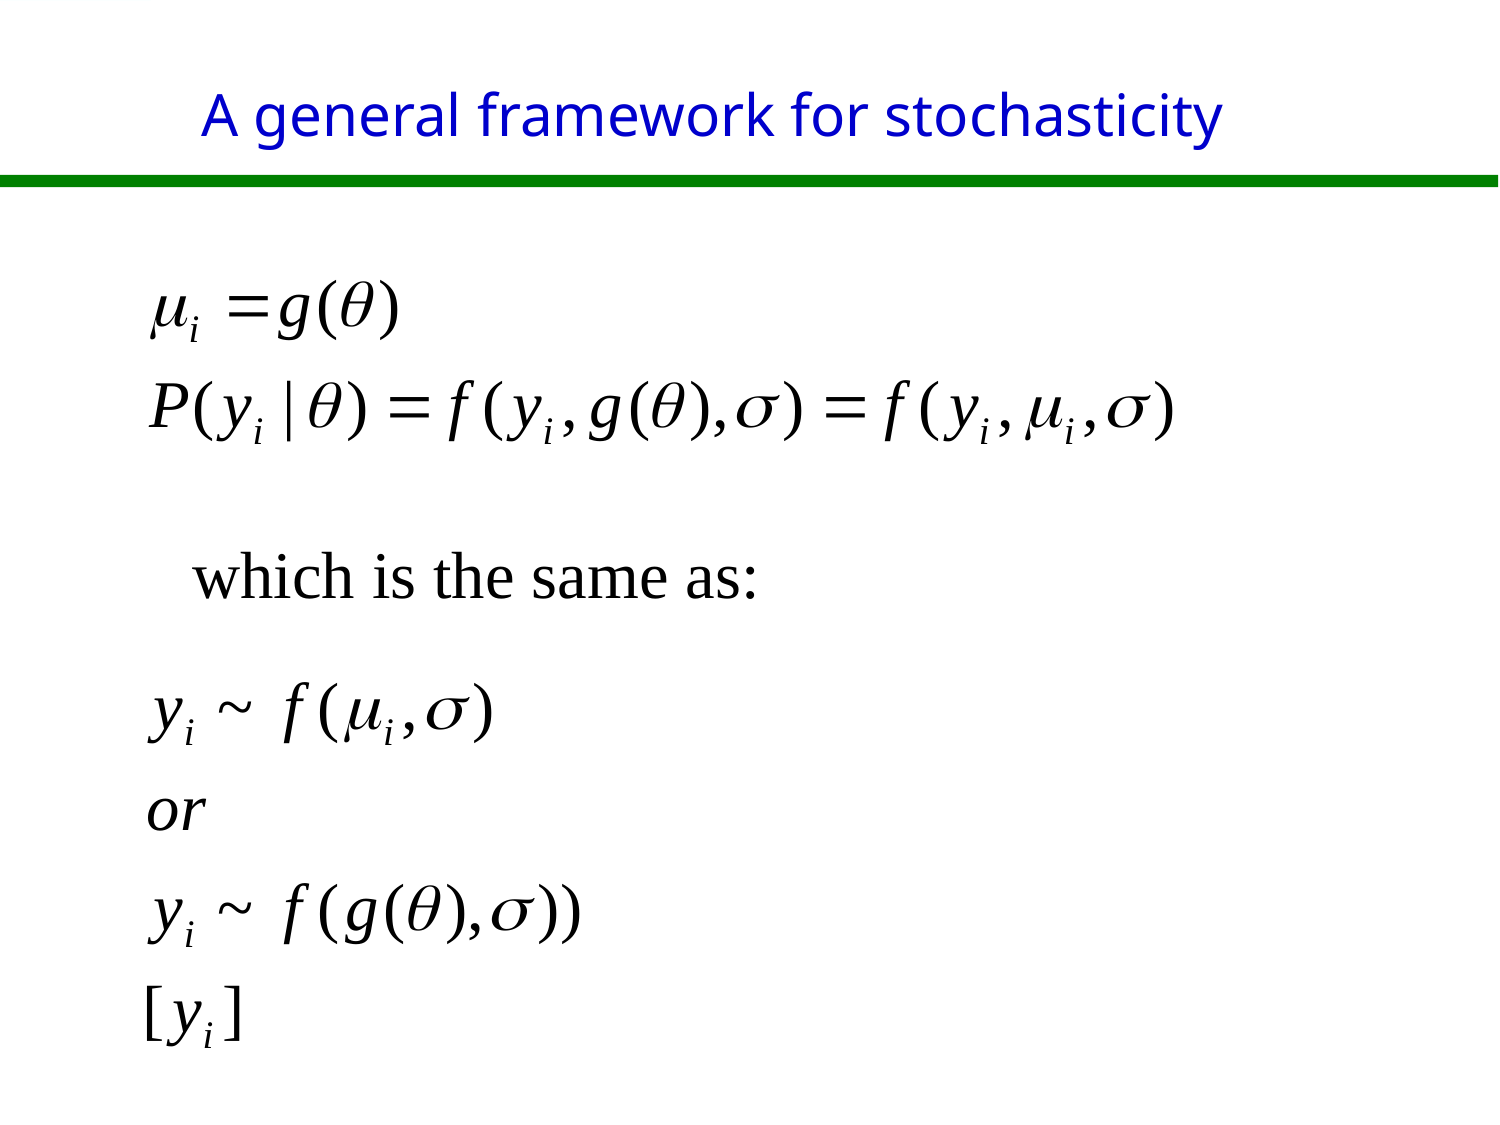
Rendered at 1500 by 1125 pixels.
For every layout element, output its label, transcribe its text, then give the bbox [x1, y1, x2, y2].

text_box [137, 262, 1189, 1063]
title A general framework for stochasticity [0, 36, 1426, 156]
